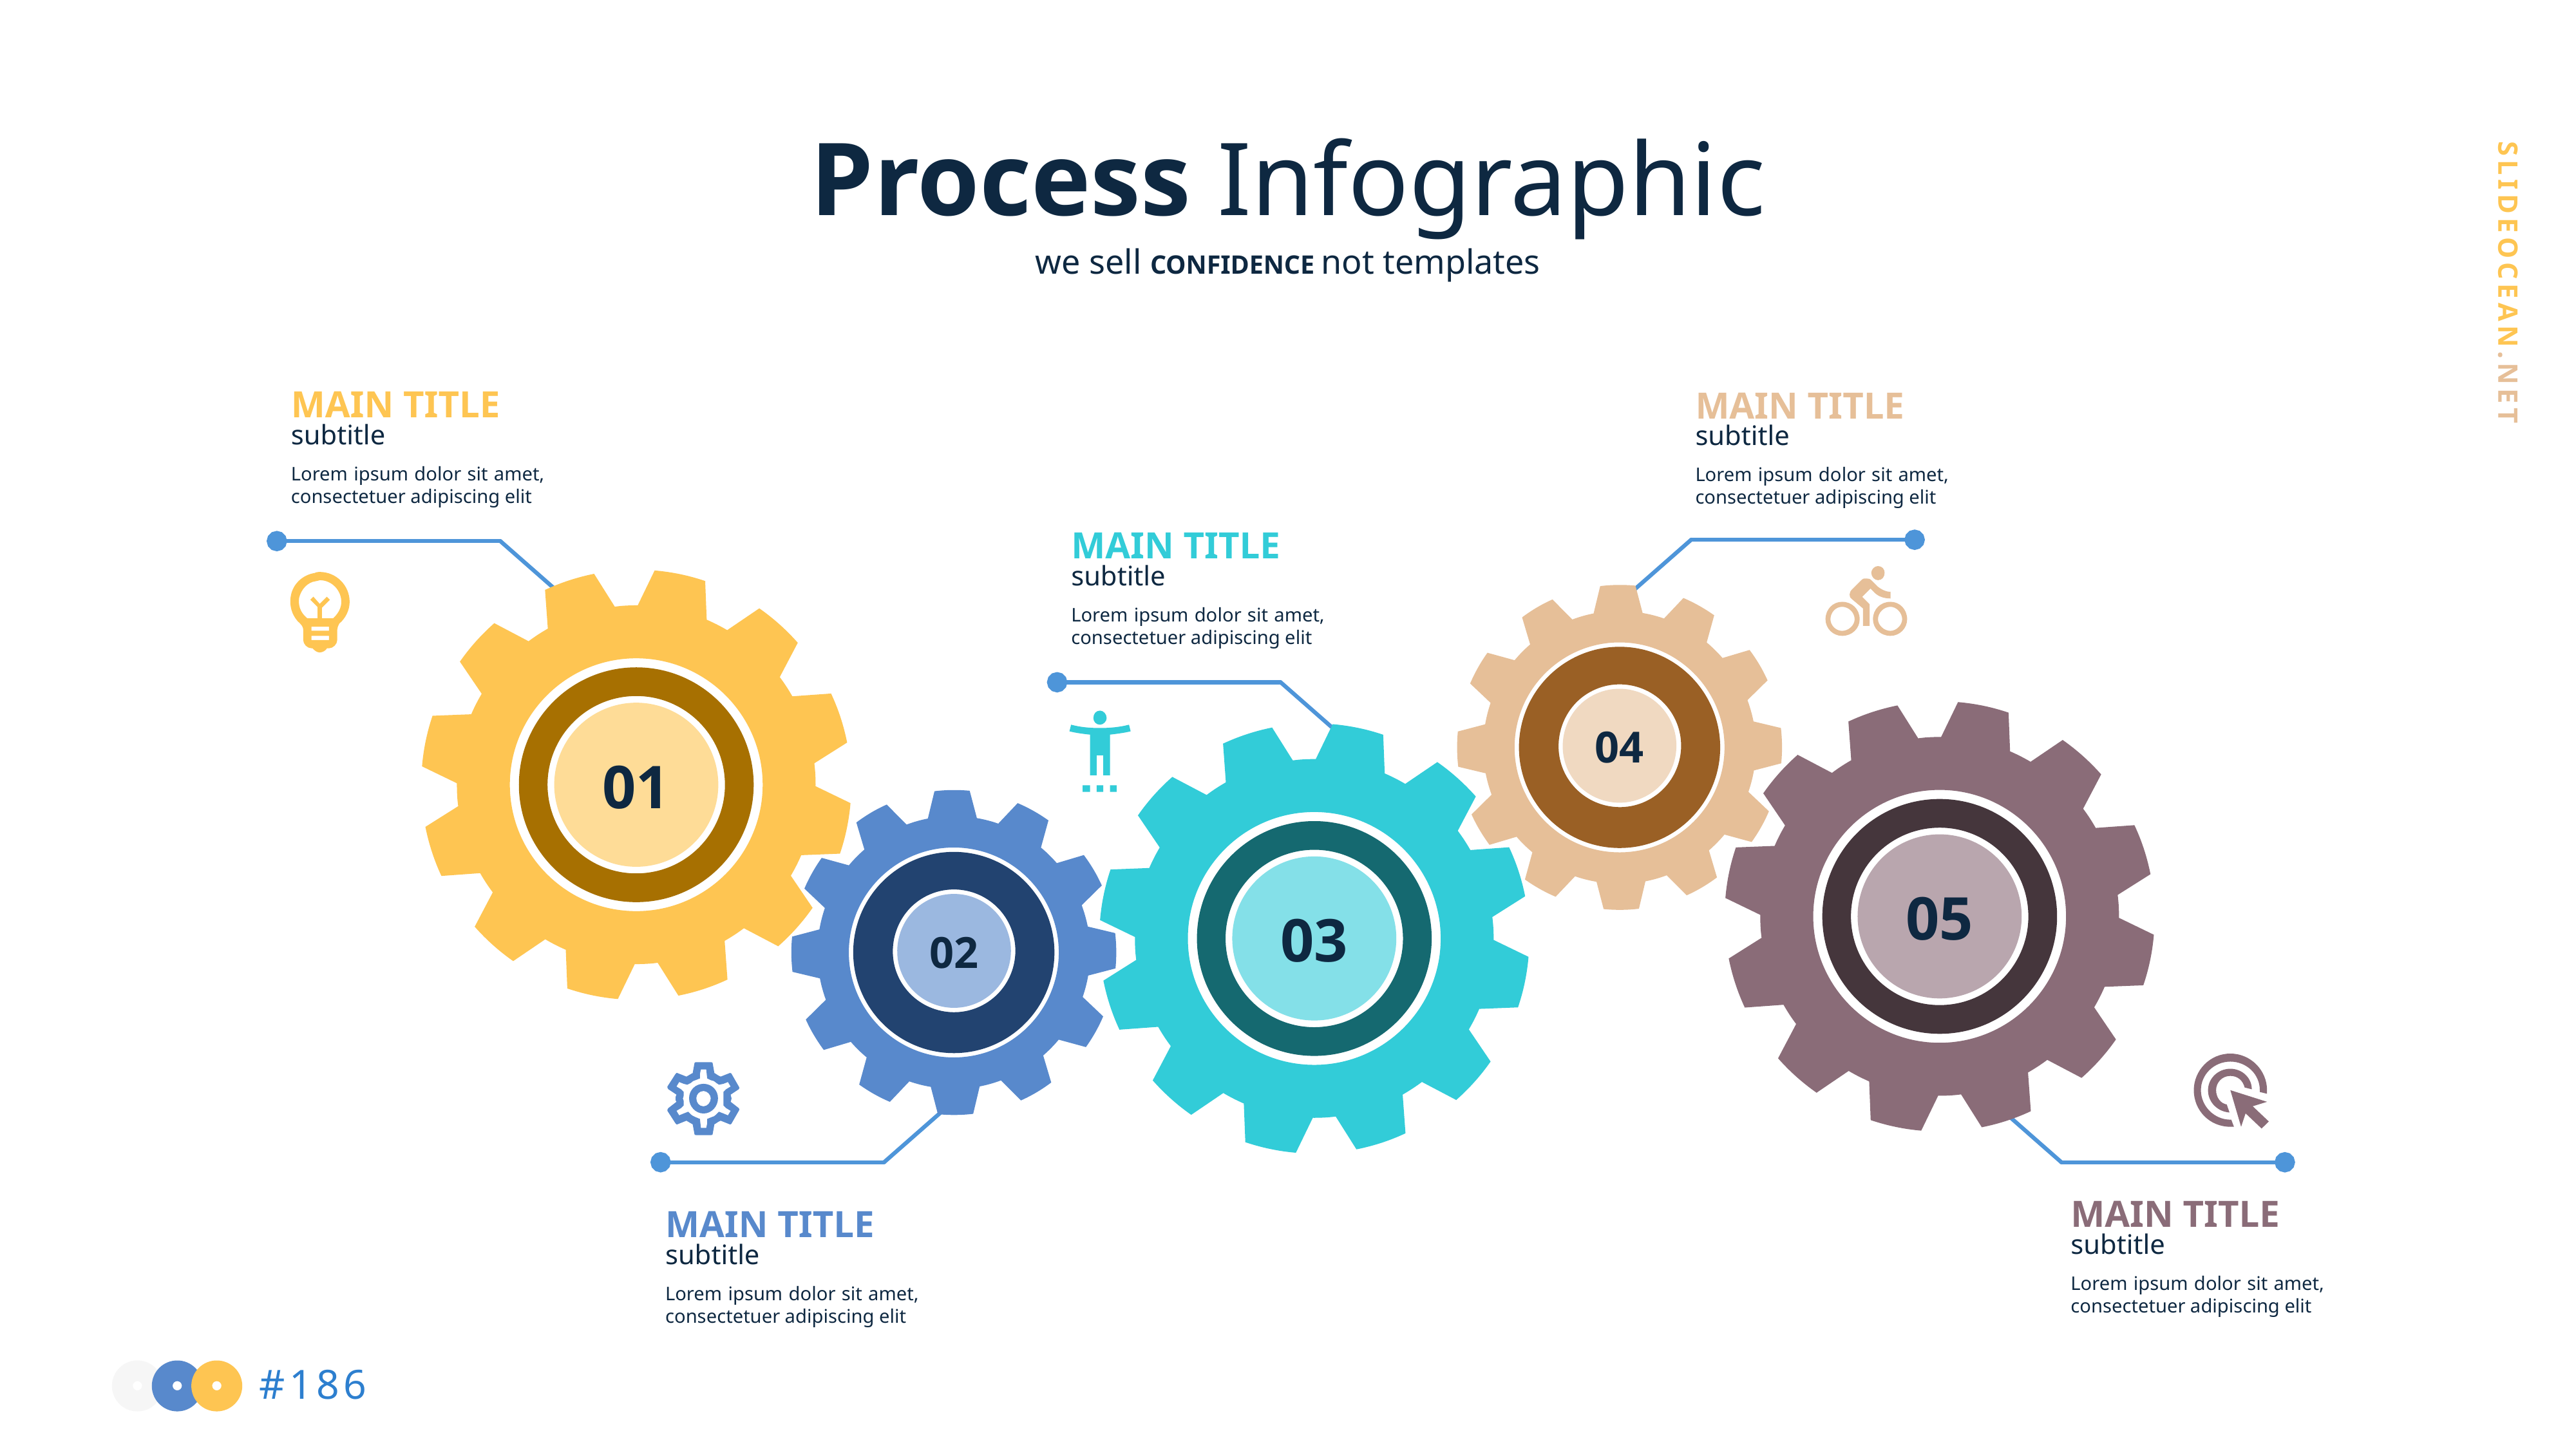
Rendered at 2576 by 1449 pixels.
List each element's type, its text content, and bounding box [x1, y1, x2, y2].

text_box [667, 1062, 740, 1098]
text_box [655, 1098, 956, 1168]
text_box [1619, 535, 1920, 604]
text_box [1090, 746, 1099, 775]
text_box [1857, 604, 1870, 626]
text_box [281, 376, 555, 513]
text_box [655, 1195, 929, 1333]
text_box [1725, 701, 2155, 1132]
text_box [1685, 377, 1959, 514]
text_box [1825, 604, 1860, 636]
text_box #186 [259, 1359, 411, 1408]
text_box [1099, 723, 1529, 1153]
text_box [421, 570, 851, 999]
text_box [2061, 1185, 2334, 1322]
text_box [288, 571, 350, 653]
text_box [2193, 1054, 2268, 1098]
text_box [1457, 584, 1783, 911]
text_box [1061, 517, 1335, 654]
text_box [1873, 604, 1908, 636]
text_box we sell CONFIDENCE not templates [1026, 241, 1550, 285]
text_box Process Infographic [800, 110, 1775, 241]
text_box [1989, 1098, 2290, 1168]
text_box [272, 536, 573, 605]
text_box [791, 790, 1099, 1115]
text_box [1083, 785, 1090, 790]
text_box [1052, 677, 1353, 746]
